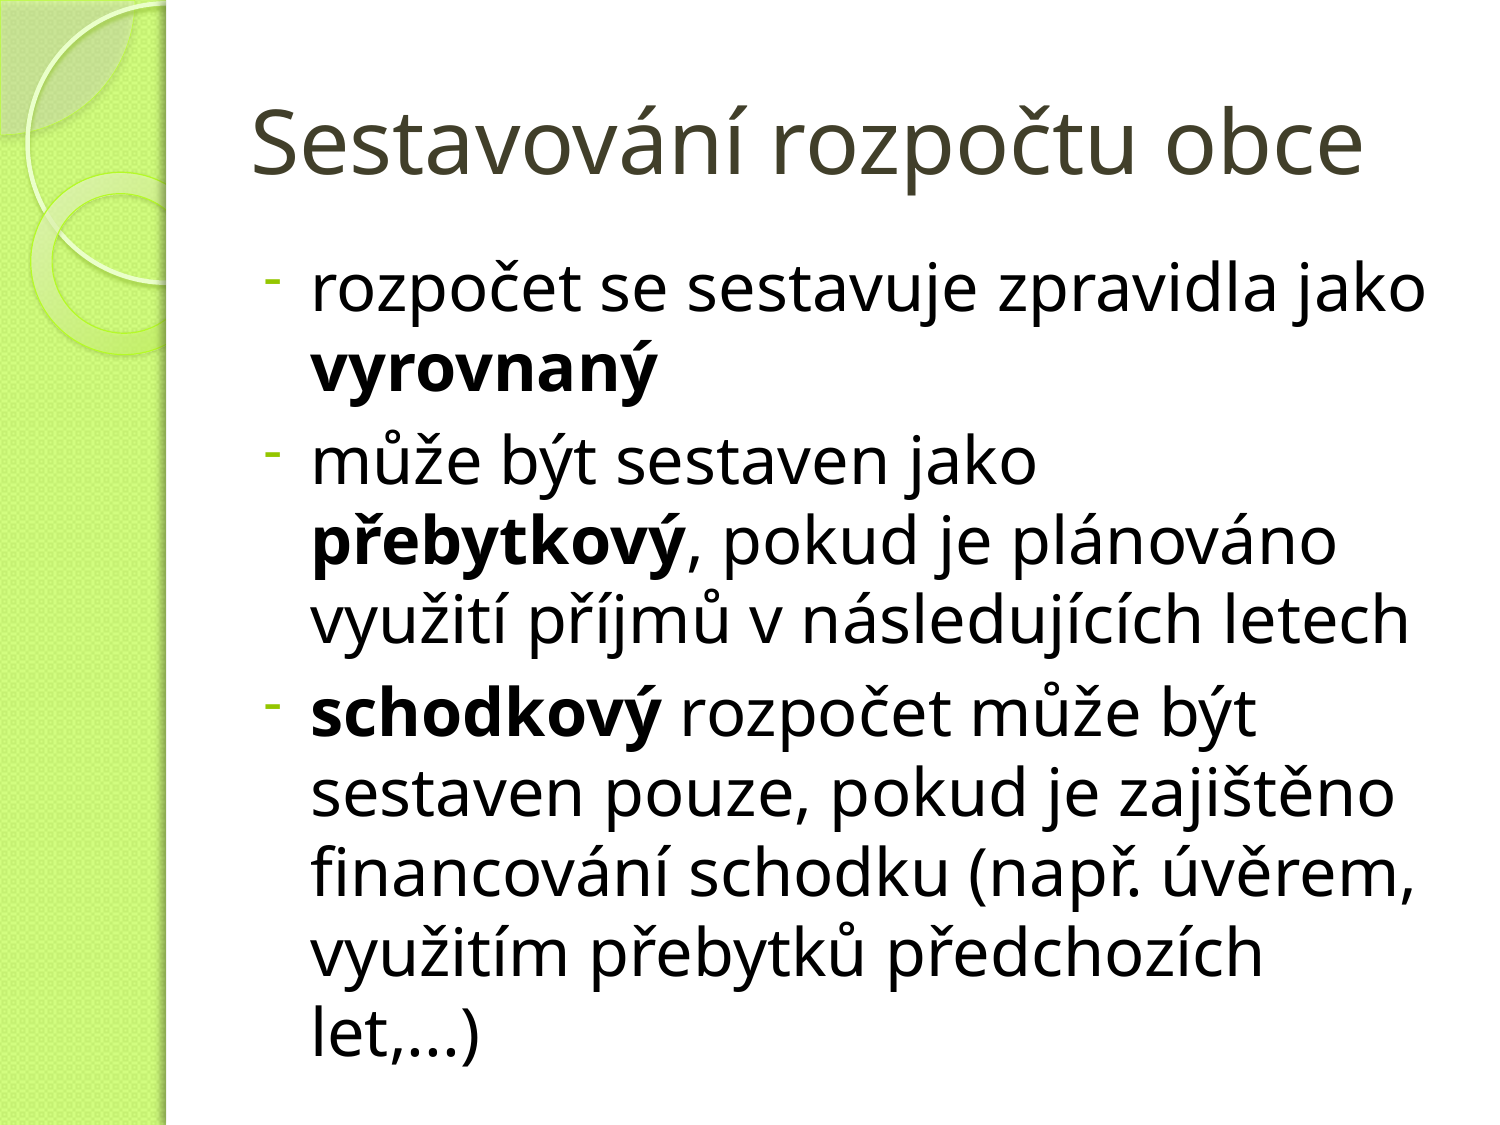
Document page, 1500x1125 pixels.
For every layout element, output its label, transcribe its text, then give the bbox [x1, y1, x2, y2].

title Sestavování rozpočtu obce [235, 45, 1466, 233]
list rozpočet se sestavuje zpravidla jako vyrovnaný může být sestaven jako přebytkový, pokud je plánováno využití příjmů v následujících letech schodkový rozpočet může být sestaven pouze, pokud je zajištěno financování schodku (např. úvěrem, využitím přebytků předchozích let,...) [235, 237, 1466, 1025]
